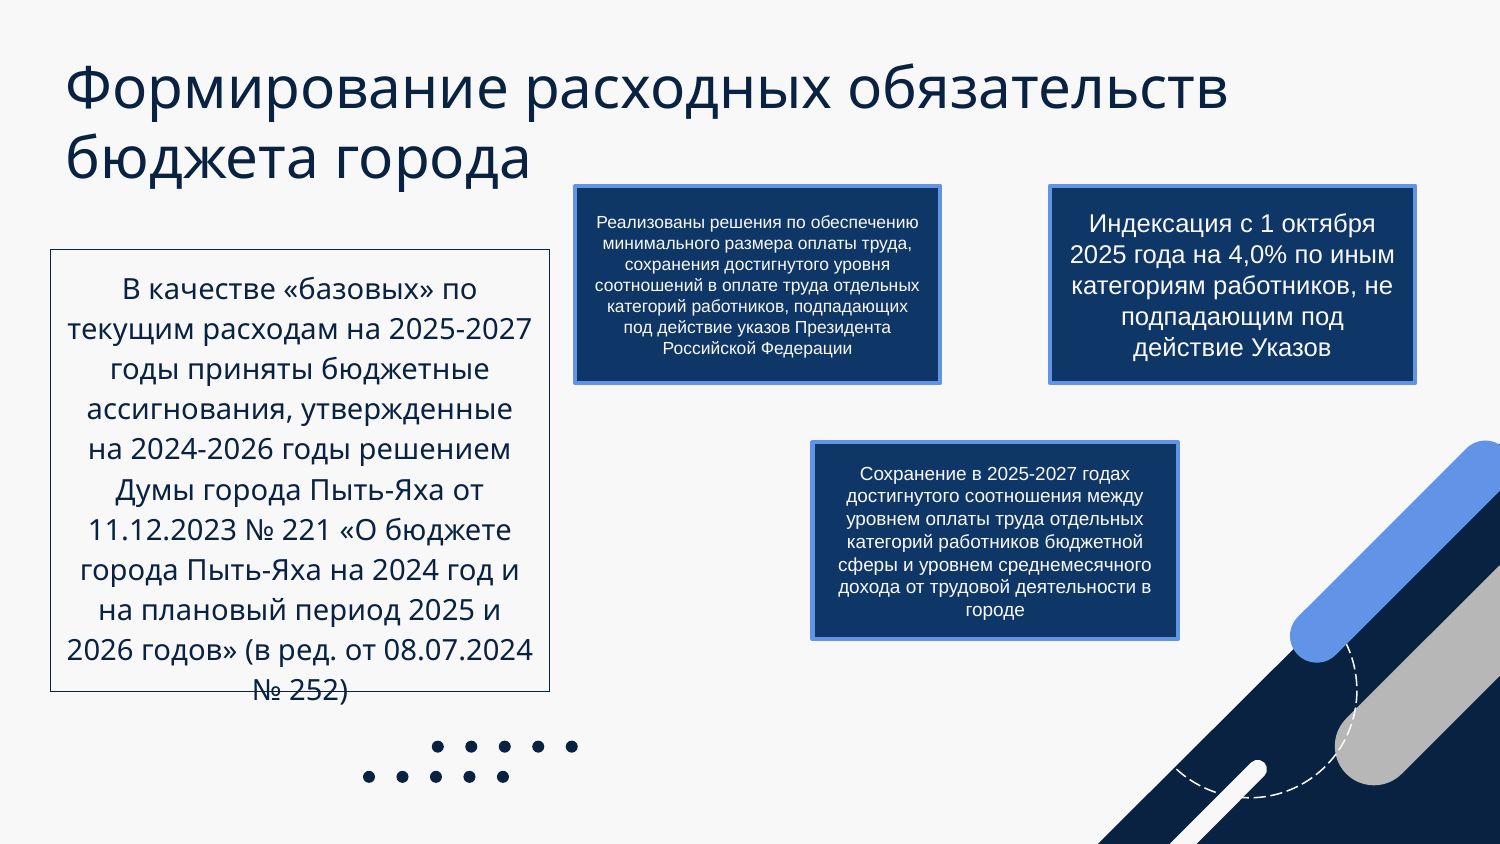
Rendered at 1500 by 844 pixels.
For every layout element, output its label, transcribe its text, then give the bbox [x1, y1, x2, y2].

title Формирование расходных обязательств бюджета города [50, 35, 1444, 130]
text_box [574, 185, 1416, 761]
subtitle В качестве «базовых» по текущим расходам на 2025-2027 годы приняты бюджетные ассигнования, утвержденные на 2024-2026 годы решением Думы города Пыть-Яха от 11.12.2023 № 221 «О бюджете города Пыть-Яха на 2024 год и на плановый период 2025 и 2026 годов» (в ред. от 08.07.2024 № 252) [50, 249, 550, 692]
